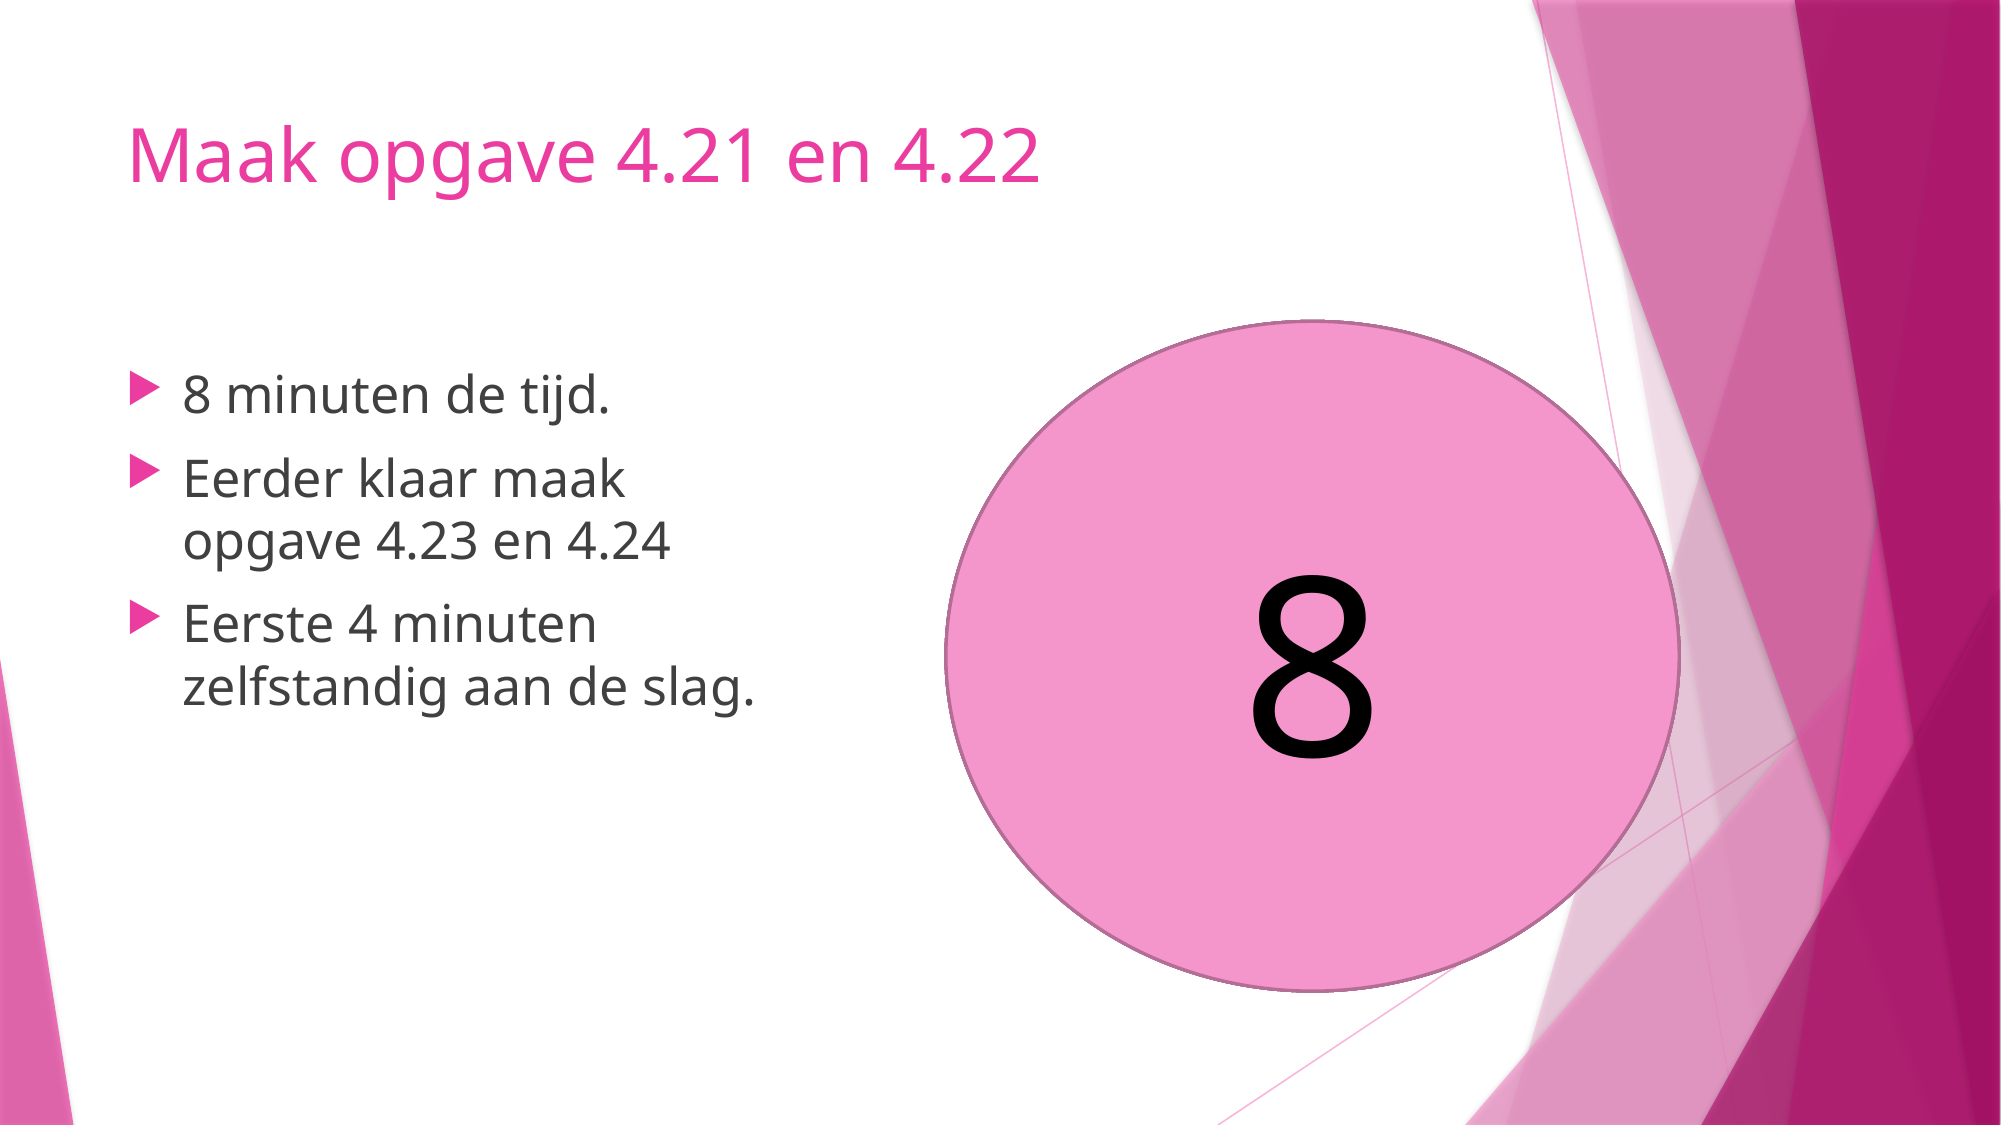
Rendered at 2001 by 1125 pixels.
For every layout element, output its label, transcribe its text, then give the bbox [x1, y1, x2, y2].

text_box 8 [944, 319, 1681, 993]
title Maak opgave 4.21 en 4.22 [111, 99, 1522, 317]
list 8 minuten de tijd. Eerder klaar maak opgave 4.23 en 4.24 Eerste 4 minuten zelfstandig aan de slag. [111, 354, 774, 992]
